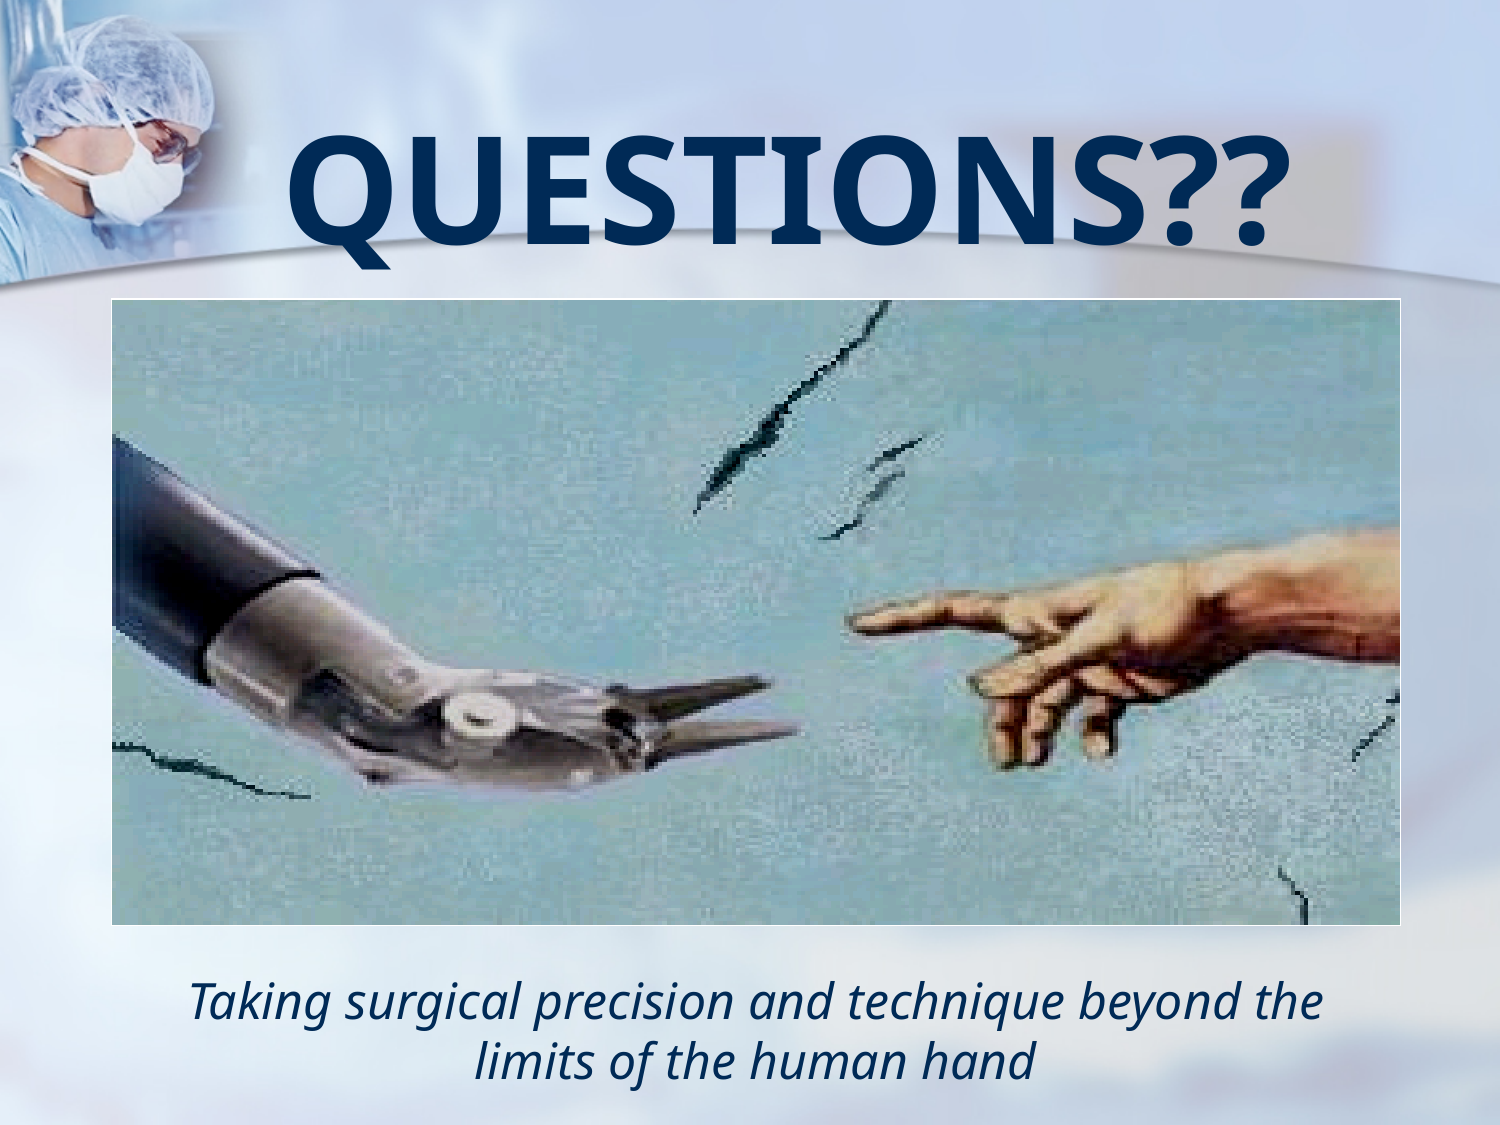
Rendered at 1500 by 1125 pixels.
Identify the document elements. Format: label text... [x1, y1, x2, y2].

picture [0, 0, 1500, 1125]
text_box Taking surgical precision and technique beyond the limits of the human hand [112, 962, 1400, 1098]
text_box QUESTIONS?? [174, 87, 1400, 283]
